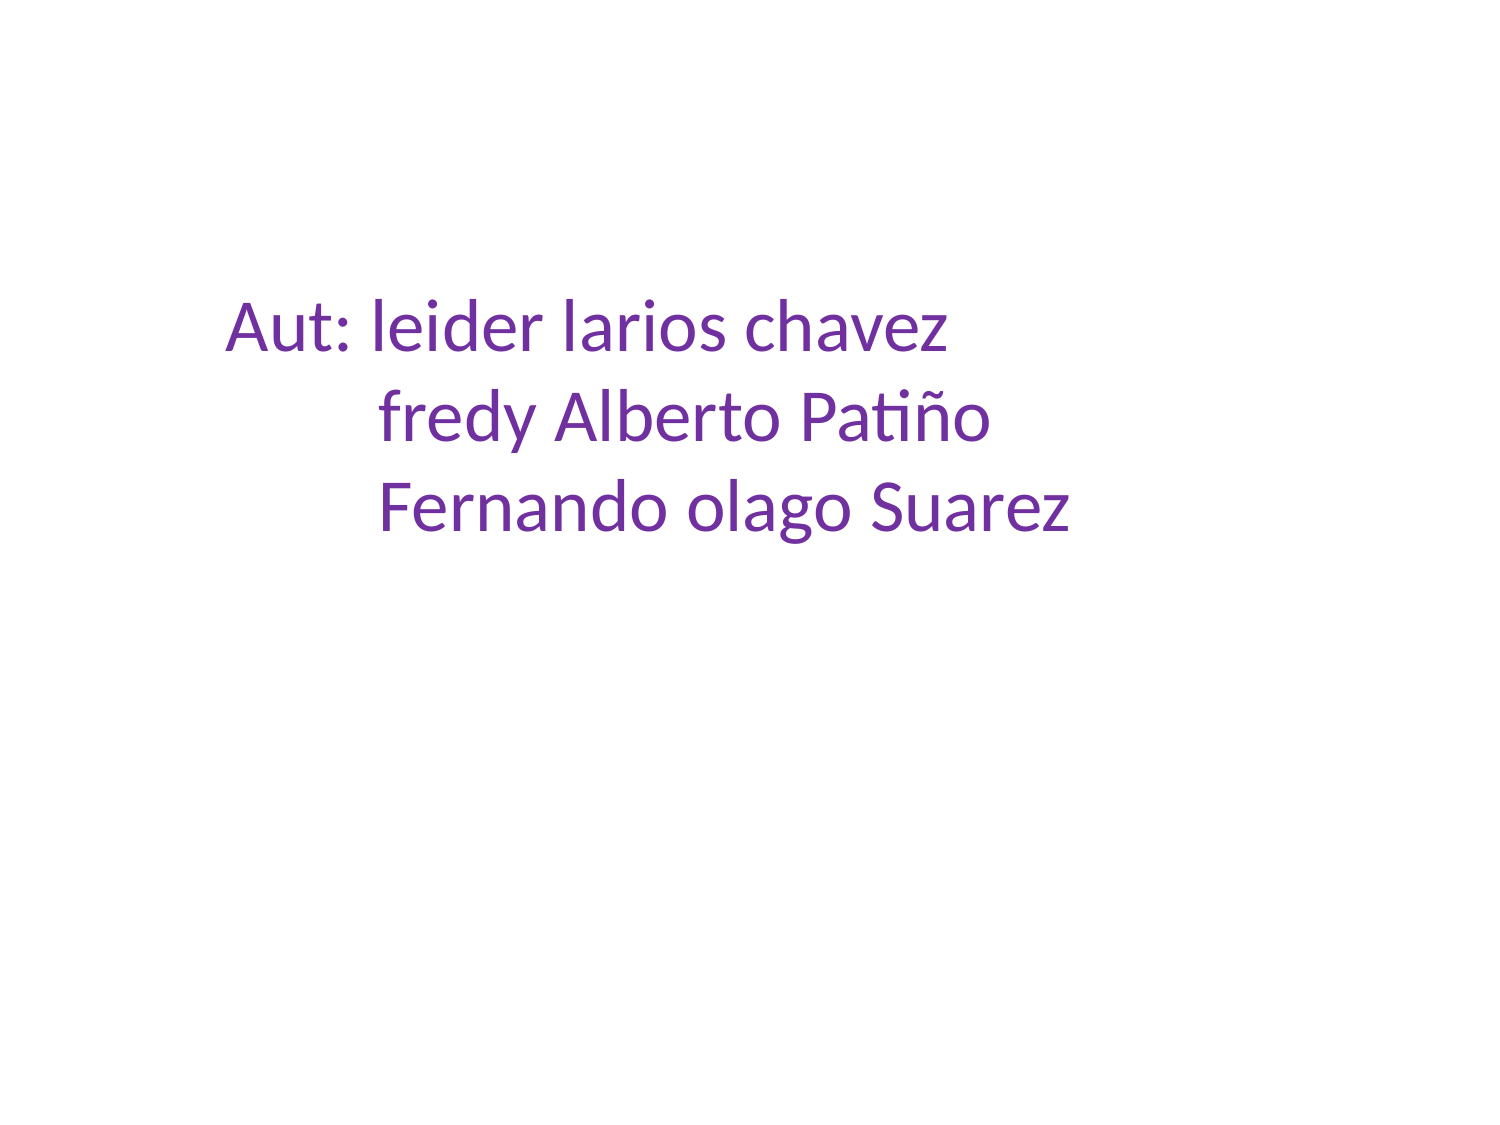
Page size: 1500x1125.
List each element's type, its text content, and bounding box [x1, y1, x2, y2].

text_box Aut: leider larios chavez fredy Alberto Patiño Fernando olago Suarez [210, 269, 1149, 555]
